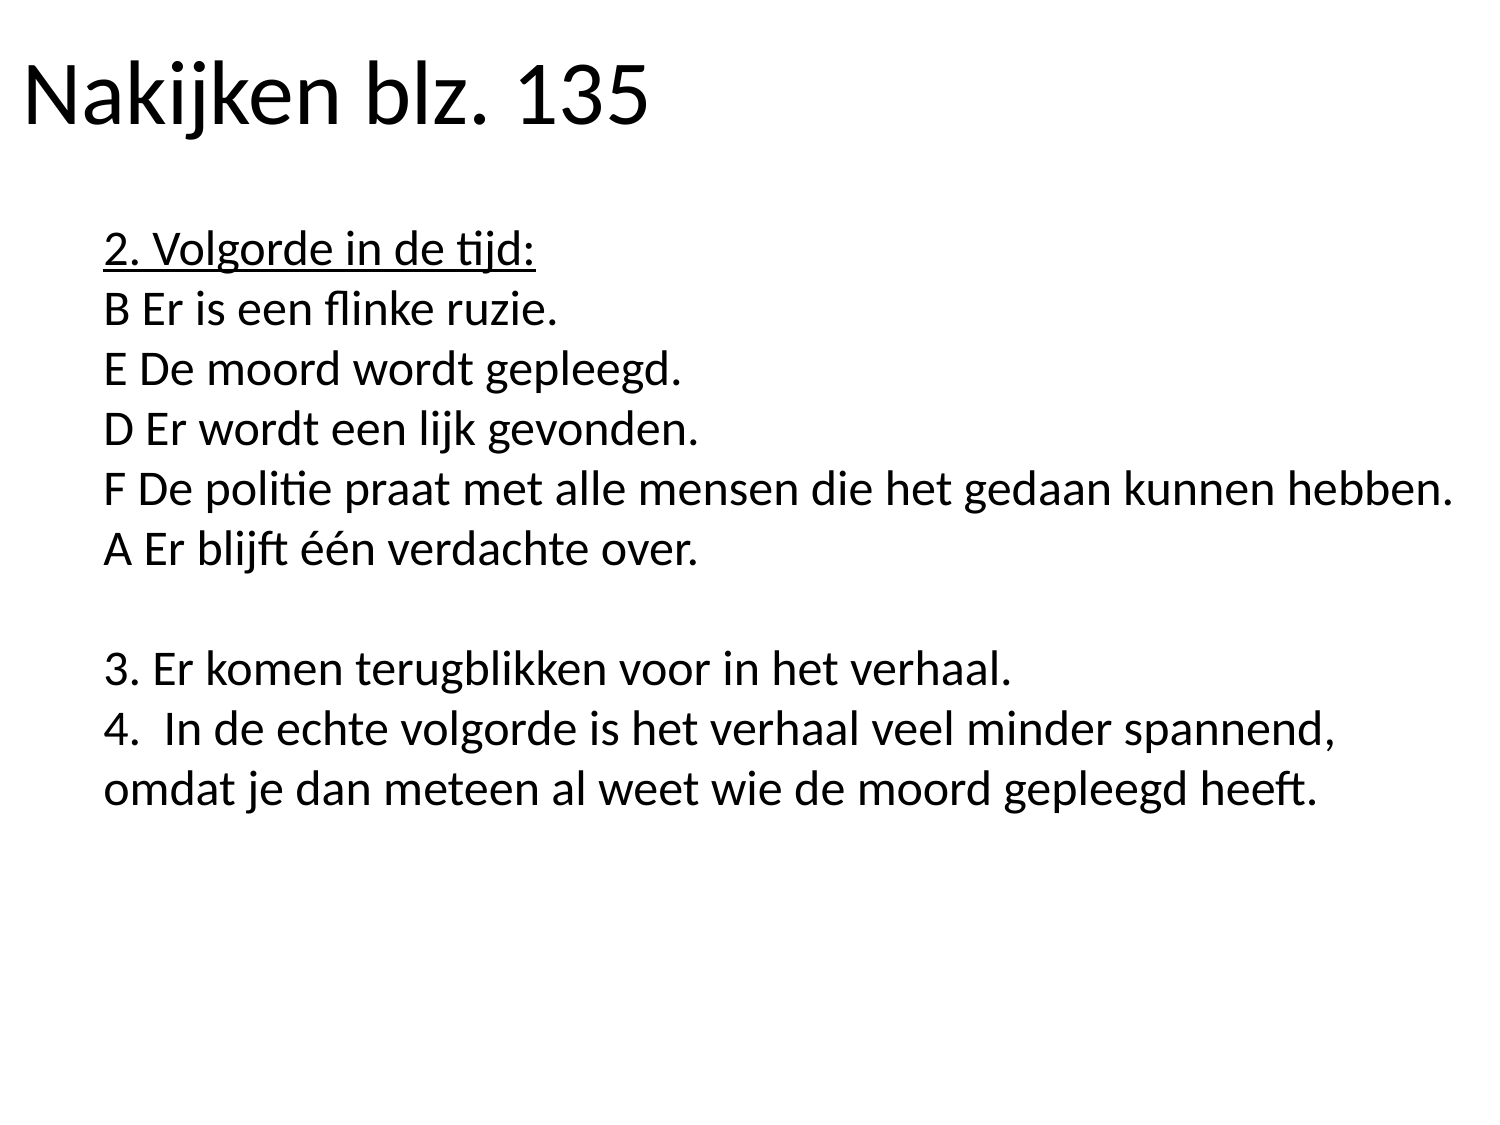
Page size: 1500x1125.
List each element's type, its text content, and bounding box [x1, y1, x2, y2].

text_box 2. Volgorde in de tijd: B Er is een flinke ruzie. E De moord wordt gepleegd. D Er wordt een lijk gevonden. F De politie praat met alle mensen die het gedaan kunnen hebben. A Er blijft één verdachte over. 3. Er komen terugblikken voor in het verhaal. 4. In de echte volgorde is het verhaal veel minder spannend, omdat je dan meteen al weet wie de moord gepleegd heeft. [88, 208, 1471, 823]
title Nakijken blz. 135 [0, 0, 986, 209]
